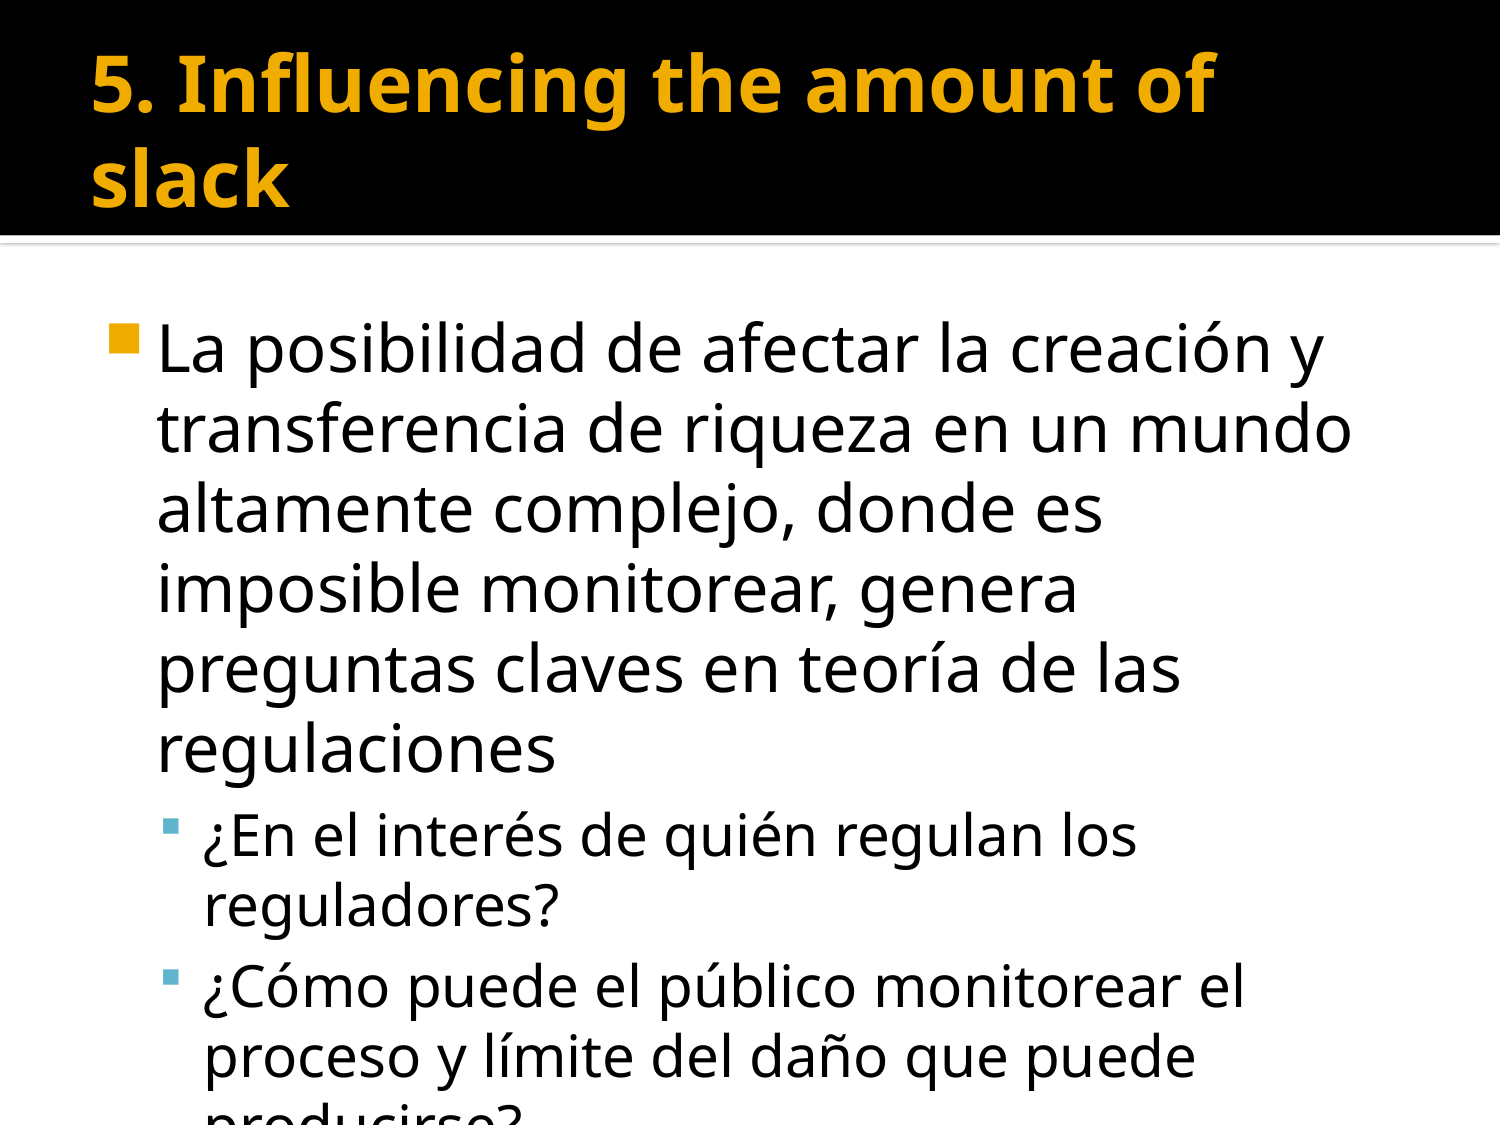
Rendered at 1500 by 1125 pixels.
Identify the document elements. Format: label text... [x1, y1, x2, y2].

list La posibilidad de afectar la creación y transferencia de riqueza en un mundo altamente complejo, donde es imposible monitorear, genera preguntas claves en teoría de las regulaciones ¿En el interés de quién regulan los reguladores? ¿Cómo puede el público monitorear el proceso y límite del daño que puede producirse? [75, 291, 1425, 1050]
title 5. Influencing the amount of slack [75, 25, 1425, 231]
